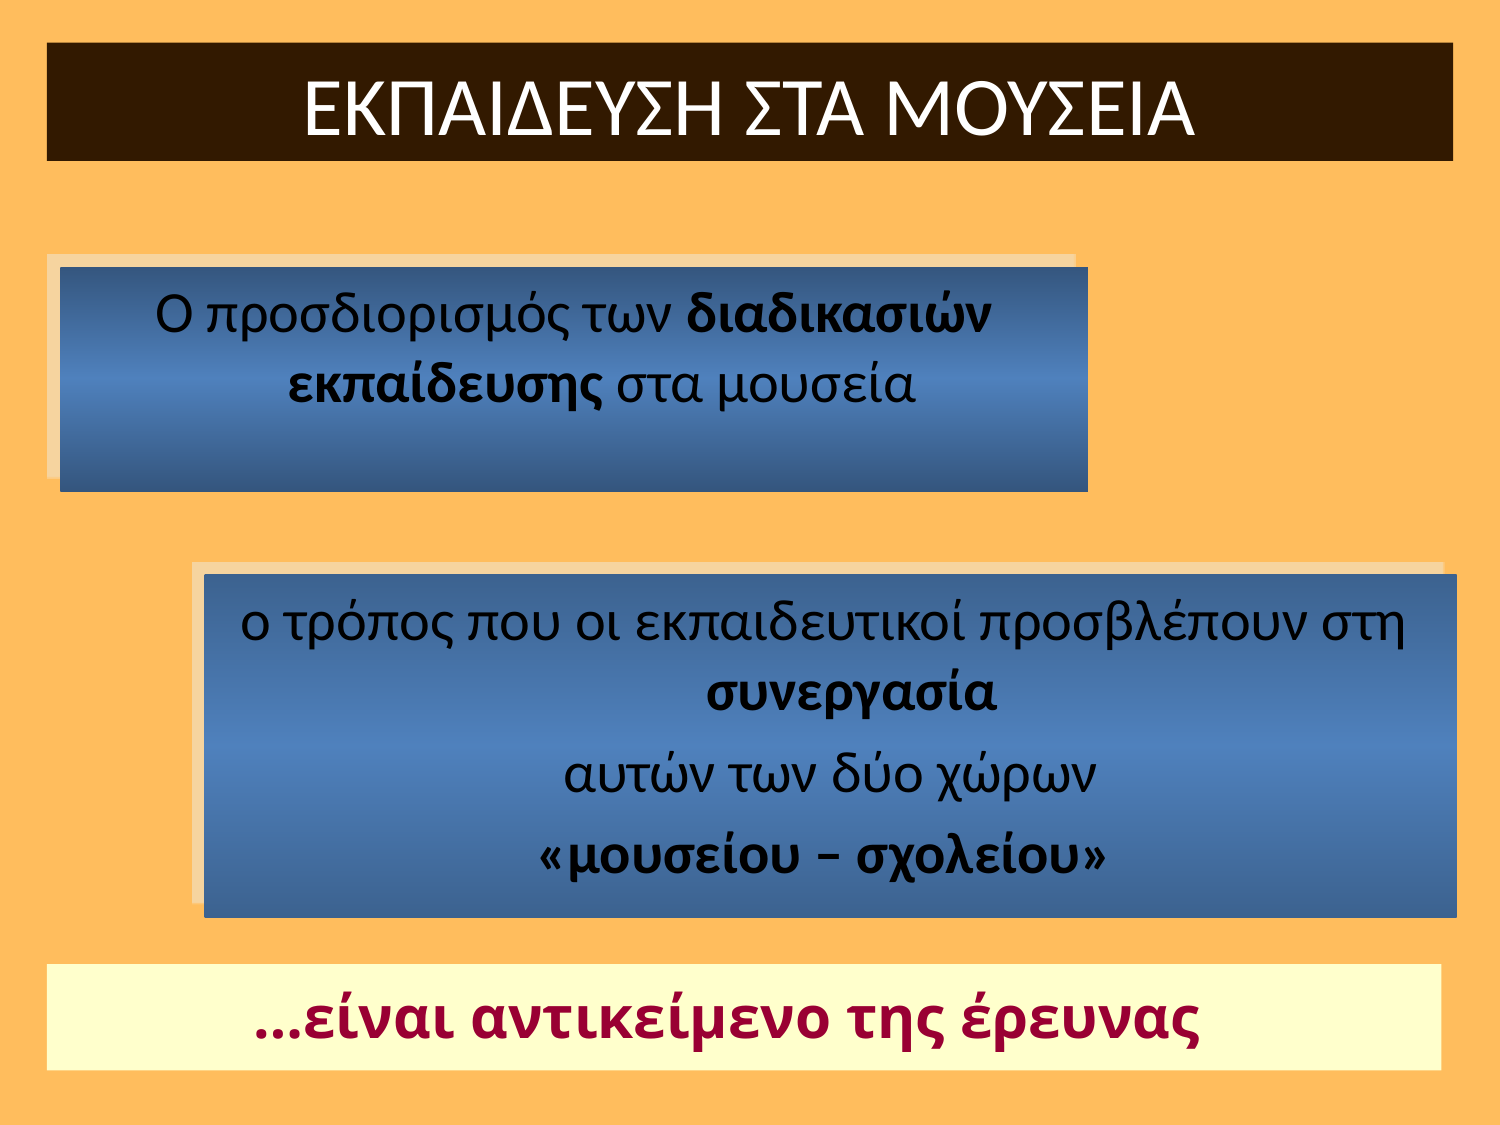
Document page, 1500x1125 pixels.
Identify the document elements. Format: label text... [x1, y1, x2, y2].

text_box …είναι αντικείμενο της έρευνας [46, 964, 1442, 1071]
text_box Ο προσδιορισμός των διαδικασιών εκπαίδευσης στα μουσεία [60, 267, 1088, 492]
title ΕΚΠΑΙΔΕΥΣΗ ΣΤΑ ΜΟΥΣΕΙΑ [46, 42, 1454, 161]
list ο τρόπος που οι εκπαιδευτικοί προσβλέπουν στη συνεργασία αυτών των δύο χώρων «μουσείου – σχολείου» [204, 574, 1457, 918]
